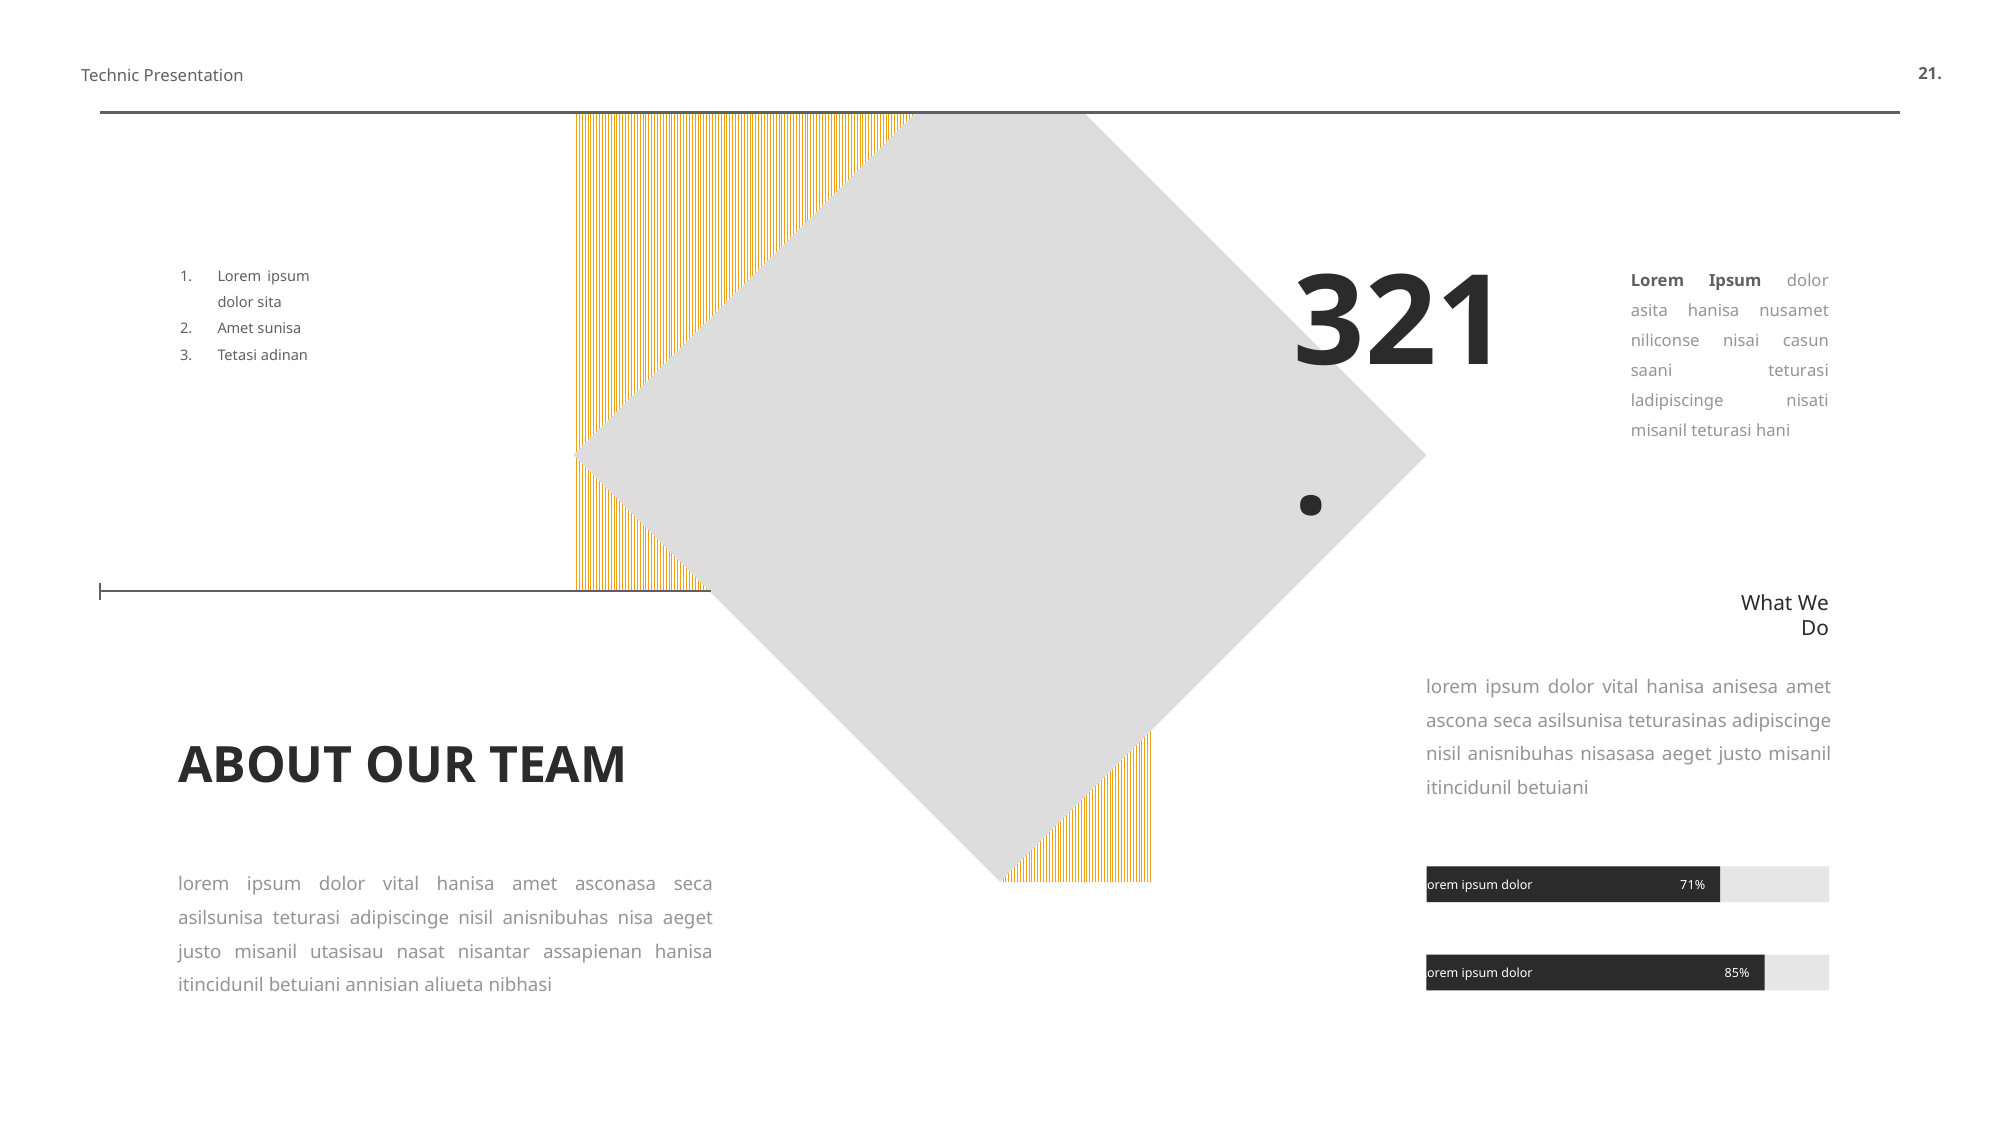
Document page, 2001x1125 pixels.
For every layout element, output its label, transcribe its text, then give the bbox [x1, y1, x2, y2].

text_box What We Do [1697, 582, 1844, 648]
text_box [163, 725, 728, 1002]
text_box Lorem Ipsum dolor asita hanisa nusamet niliconse nisai casun saani teturasi ladipiscinge nisati misanil teturasi hani [1615, 252, 1844, 447]
text_box 321. [1279, 231, 1546, 547]
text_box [99, 582, 711, 600]
picture [573, 114, 1335, 882]
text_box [83, 55, 1918, 93]
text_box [1426, 866, 1830, 991]
text_box [0, 0, 2000, 113]
text_box Lorem ipsum dolor sita Amet sunisa Tetasi adinan [165, 250, 325, 371]
text_box lorem ipsum dolor vital hanisa anisesa amet ascona seca asilsunisa teturasinas adipiscinge nisil anisnibuhas nisasasa aeget justo misanil itincidunil betuiani [1411, 655, 1846, 806]
